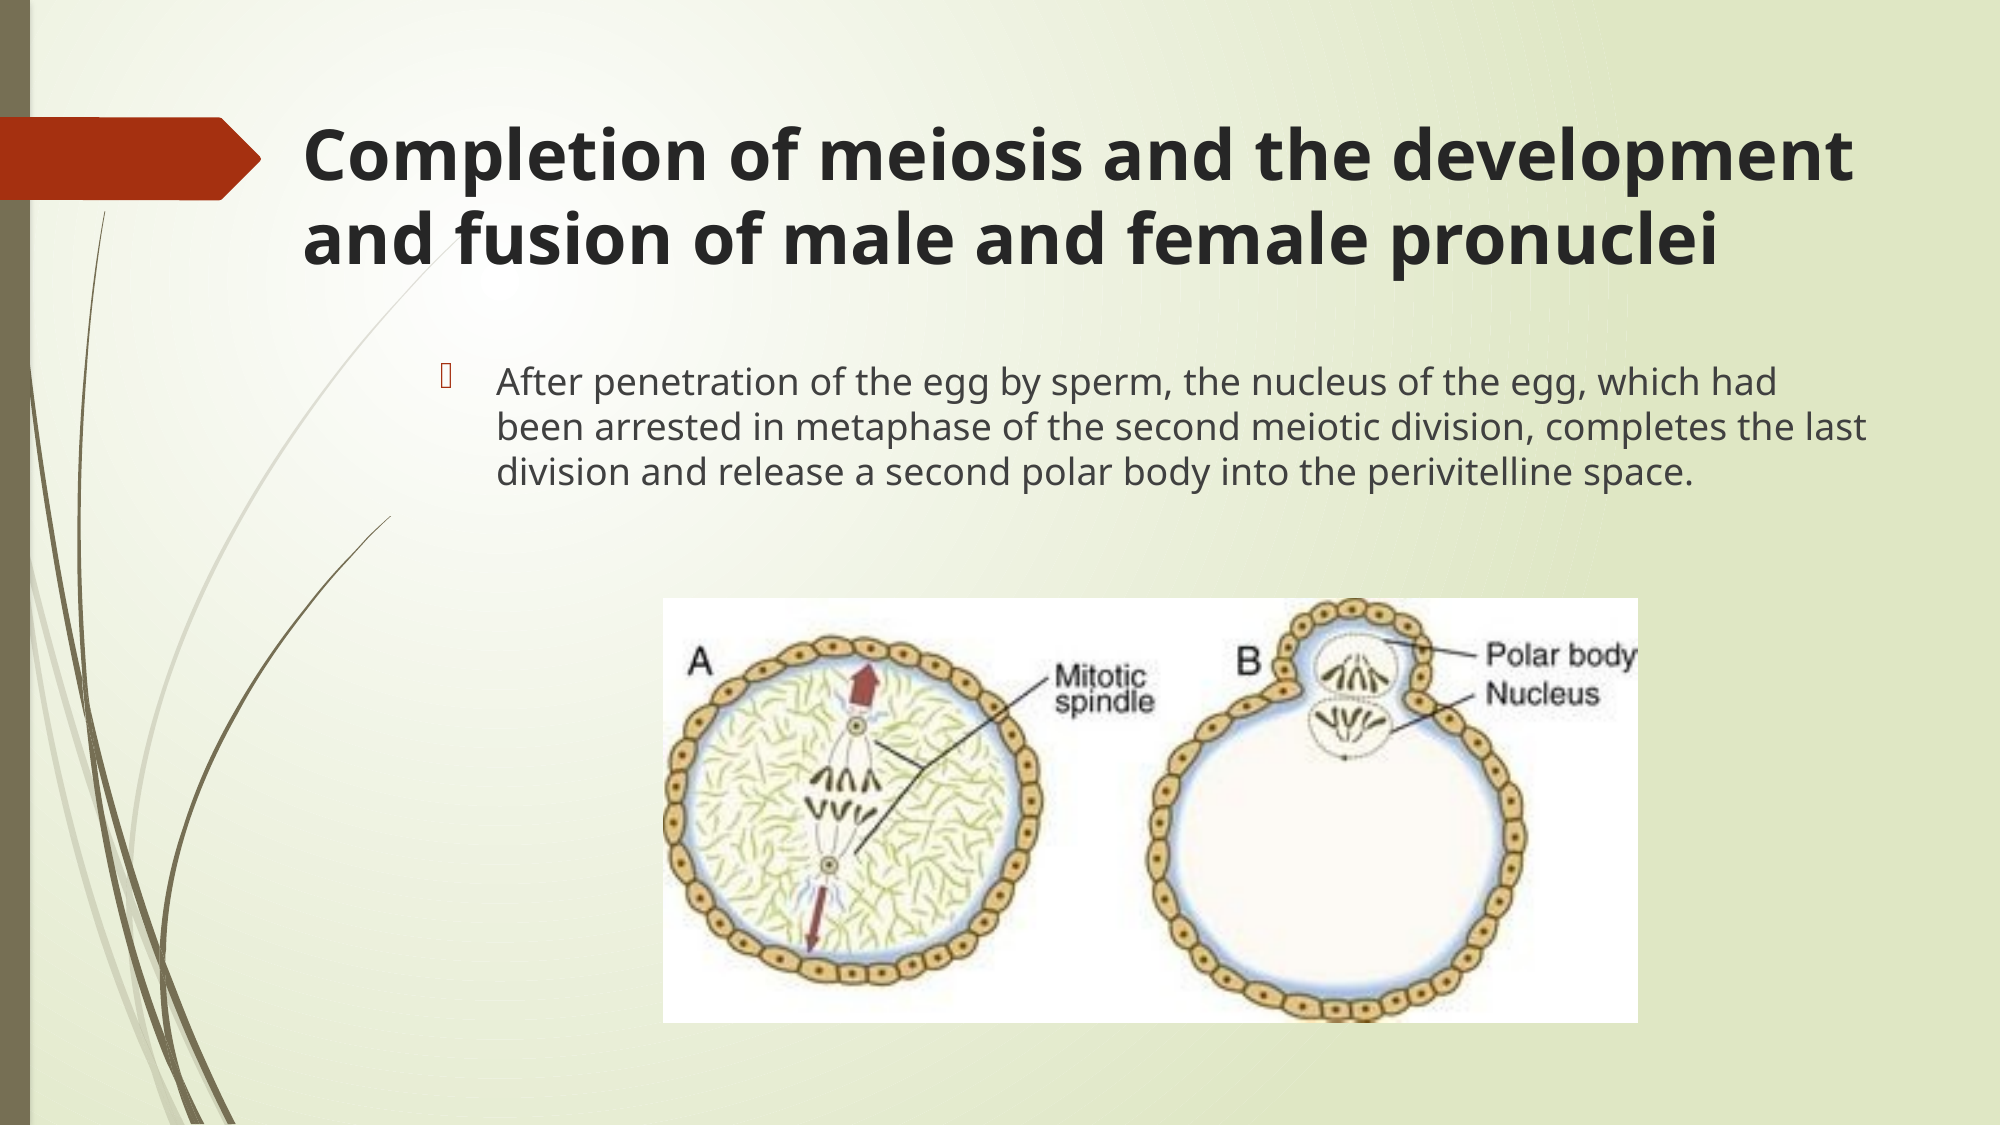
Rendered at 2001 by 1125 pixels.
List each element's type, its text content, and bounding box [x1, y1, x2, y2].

list After penetration of the egg by sperm, the nucleus of the egg, which had been arrested in metaphase of the second meiotic division, completes the last division and release a second polar body into the perivitelline space. [424, 350, 1888, 970]
picture [663, 598, 1638, 1023]
title Completion of meiosis and the development and fusion of male and female pronuclei [287, 102, 1888, 313]
